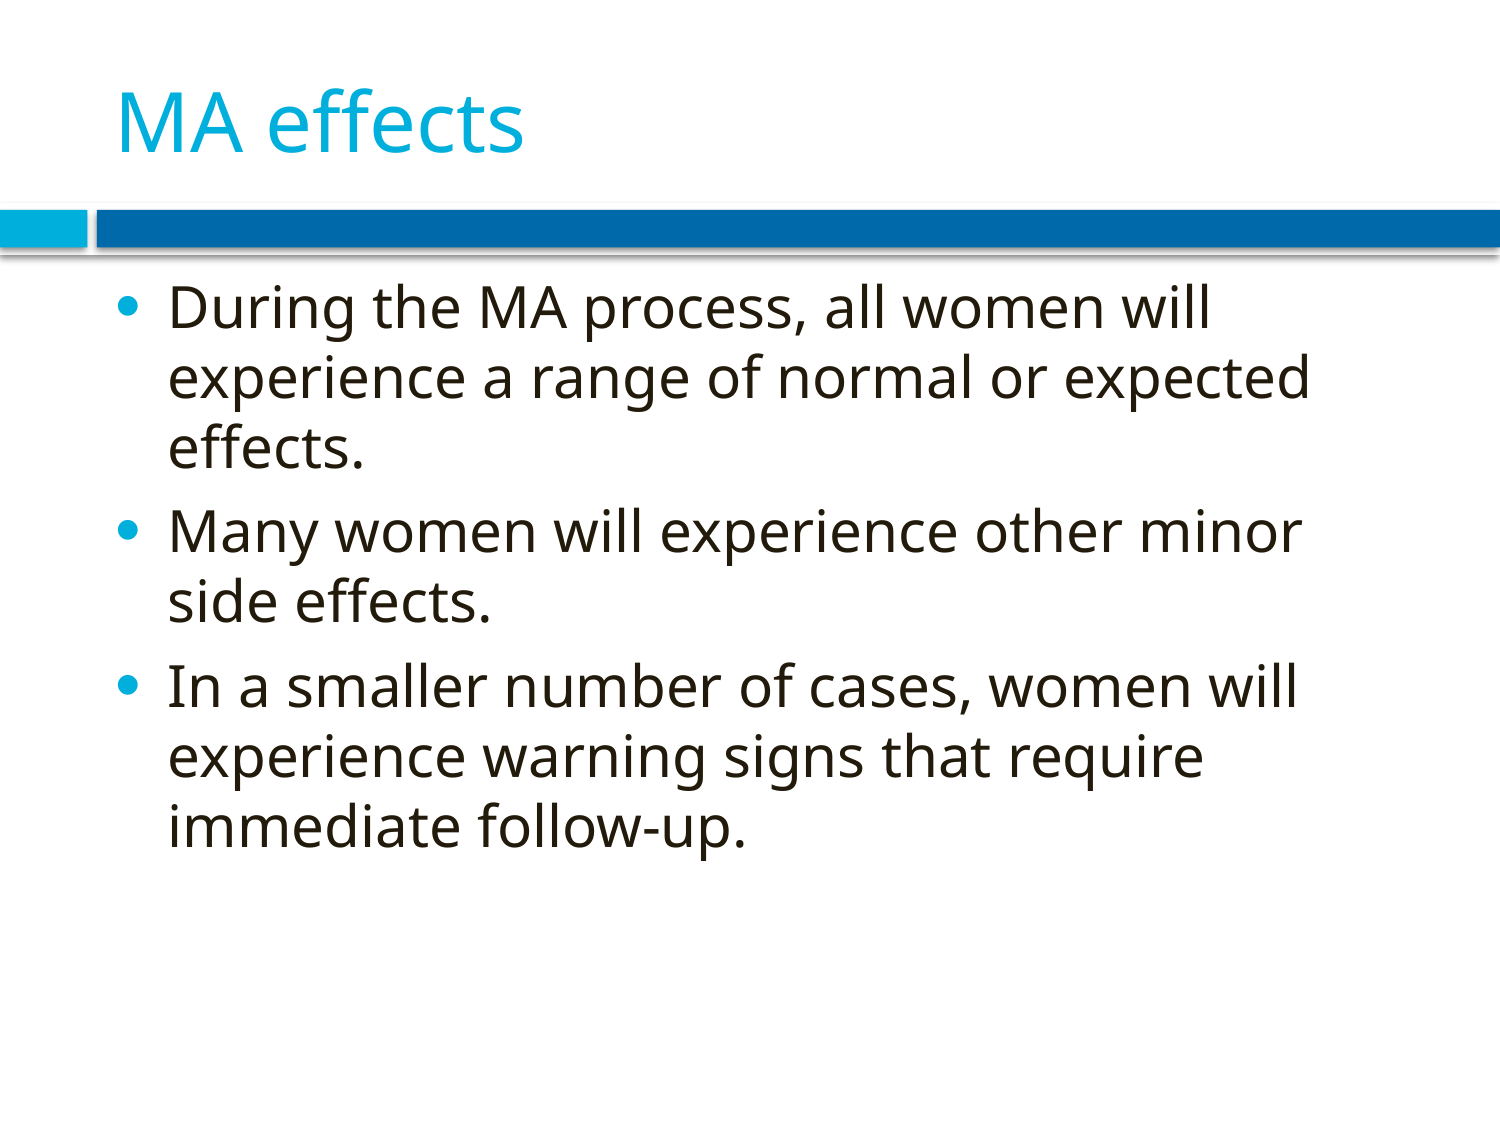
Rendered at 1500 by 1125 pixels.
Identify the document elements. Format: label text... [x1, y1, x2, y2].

title MA effects [99, 37, 1438, 200]
list During the MA process, all women will experience a range of normal or expected effects. Many women will experience other minor side effects. In a smaller number of cases, women will experience warning signs that require immediate follow-up. [100, 262, 1438, 1005]
